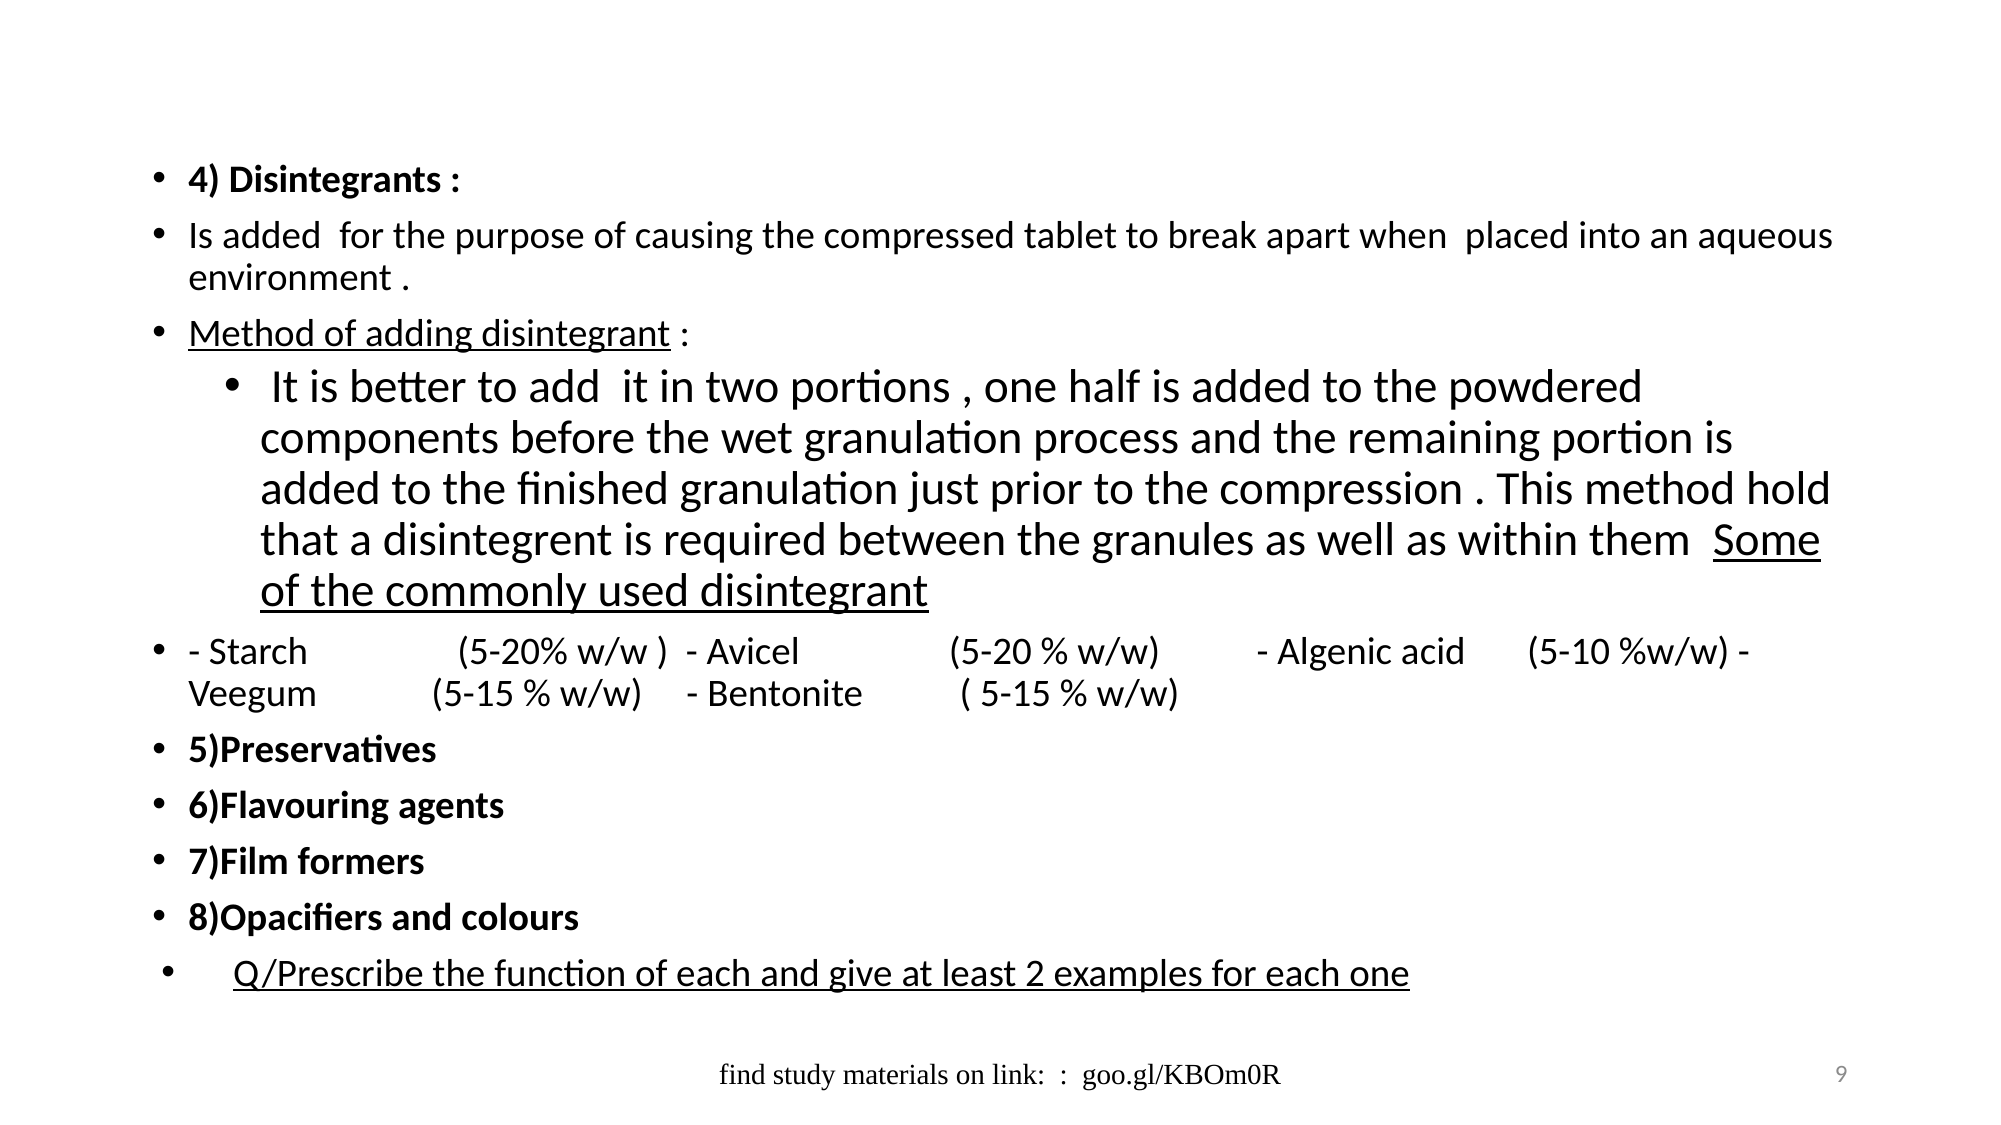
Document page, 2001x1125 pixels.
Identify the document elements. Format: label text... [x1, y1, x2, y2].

list 4) Disintegrants : Is added for the purpose of causing the compressed tablet to break apart when placed into an aqueous environment . Method of adding disintegrant : It is better to add it in two portions , one half is added to the powdered components before the wet granulation process and the remaining portion is added to the finished granulation just prior to the compression . This method hold that a disintegrent is required between the granules as well as within them Some of the commonly used disintegrant - Starch (5-20% w/w ) - Avicel (5-20 % w/w) - Algenic acid (5-10 %w/w) - Veegum (5-15 % w/w) - Bentonite ( 5-15 % w/w) 5)Preservatives 6)Flavouring agents 7)Film formers 8)Opacifiers and colours Q/Prescribe the function of each and give at least 2 examples for each one [137, 151, 1863, 1014]
slide_number 9 [1412, 1042, 1863, 1103]
footer find study materials on link: : goo.gl/KBOm0R [662, 1042, 1338, 1103]
